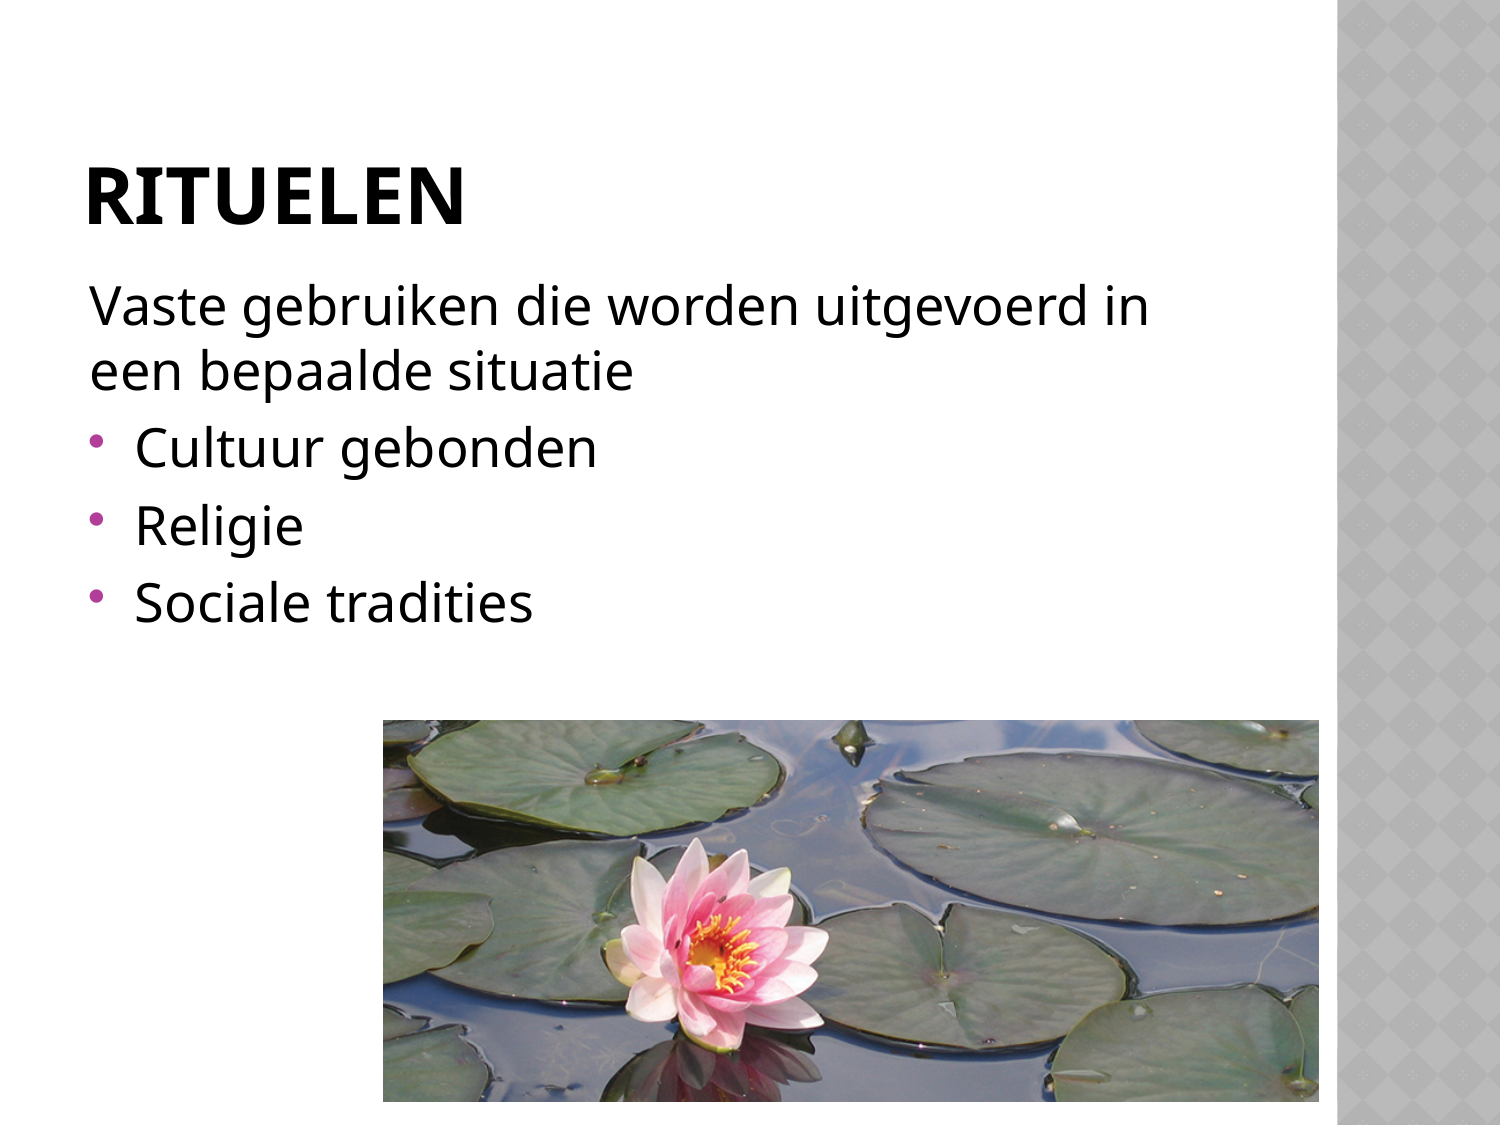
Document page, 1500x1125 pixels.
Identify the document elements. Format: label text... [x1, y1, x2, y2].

title rituelen [75, 52, 1263, 240]
picture [383, 720, 1320, 1103]
list Vaste gebruiken die worden uitgevoerd in een bepaalde situatie Cultuur gebonden Religie Sociale tradities [75, 264, 1263, 1059]
